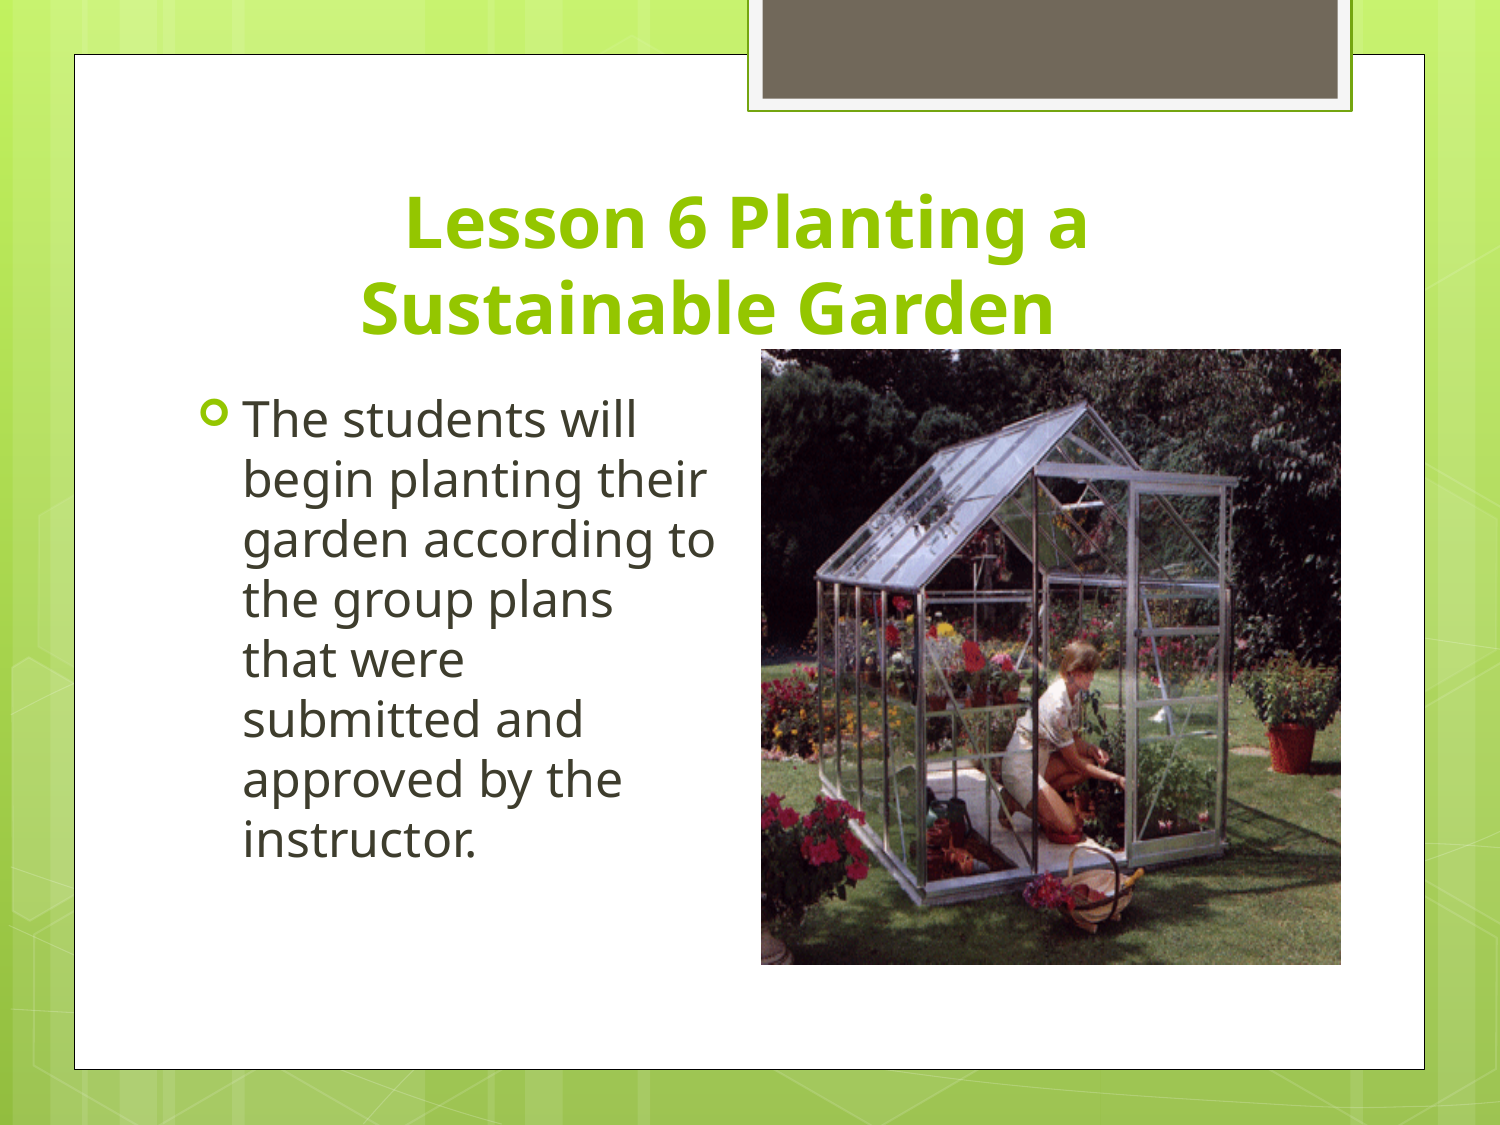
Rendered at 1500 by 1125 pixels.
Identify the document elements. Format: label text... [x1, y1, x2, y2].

title Lesson 6 Planting a Sustainable Garden [171, 168, 1324, 357]
picture [761, 349, 1341, 965]
list The students will begin planting their garden according to the group plans that were submitted and approved by the instructor. [171, 379, 732, 953]
